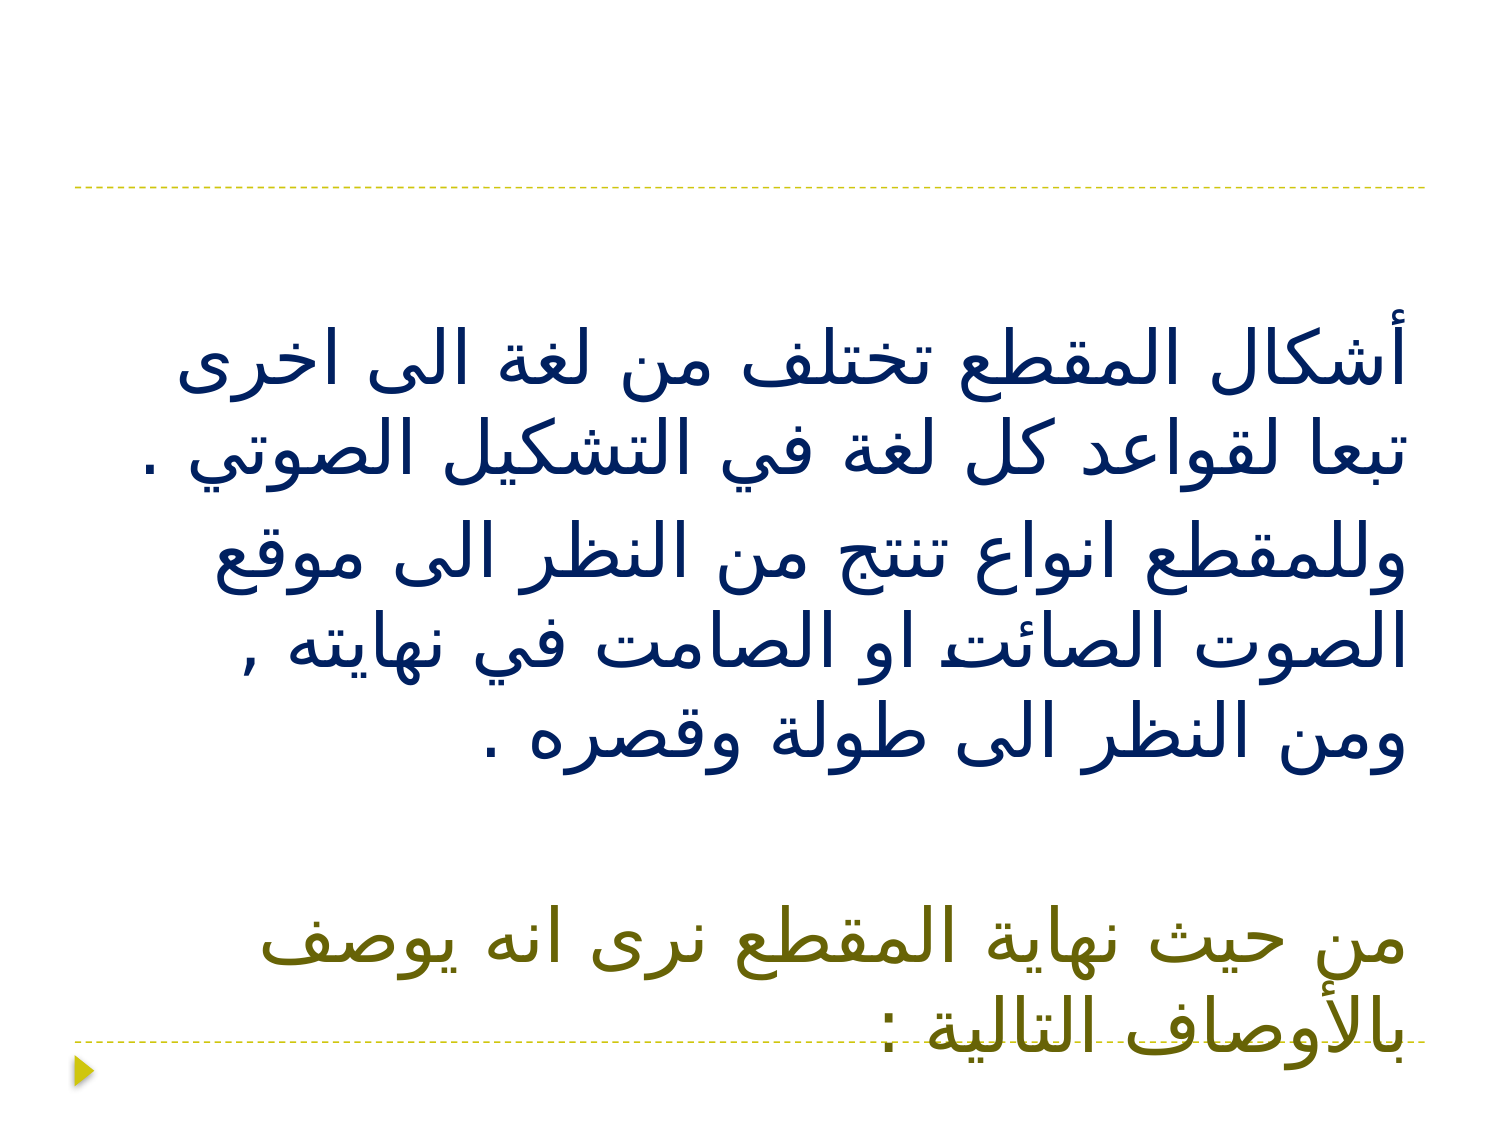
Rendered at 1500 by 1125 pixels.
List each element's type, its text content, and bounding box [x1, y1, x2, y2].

list أشكال المقطع تختلف من لغة الى اخرى تبعا لقواعد كل لغة في التشكيل الصوتي . وللمقطع انواع تنتج من النظر الى موقع الصوت الصائت او الصامت في نهايته , ومن النظر الى طولة وقصره . من حيث نهاية المقطع نرى انه يوصف بالأوصاف التالية : [75, 200, 1425, 1010]
